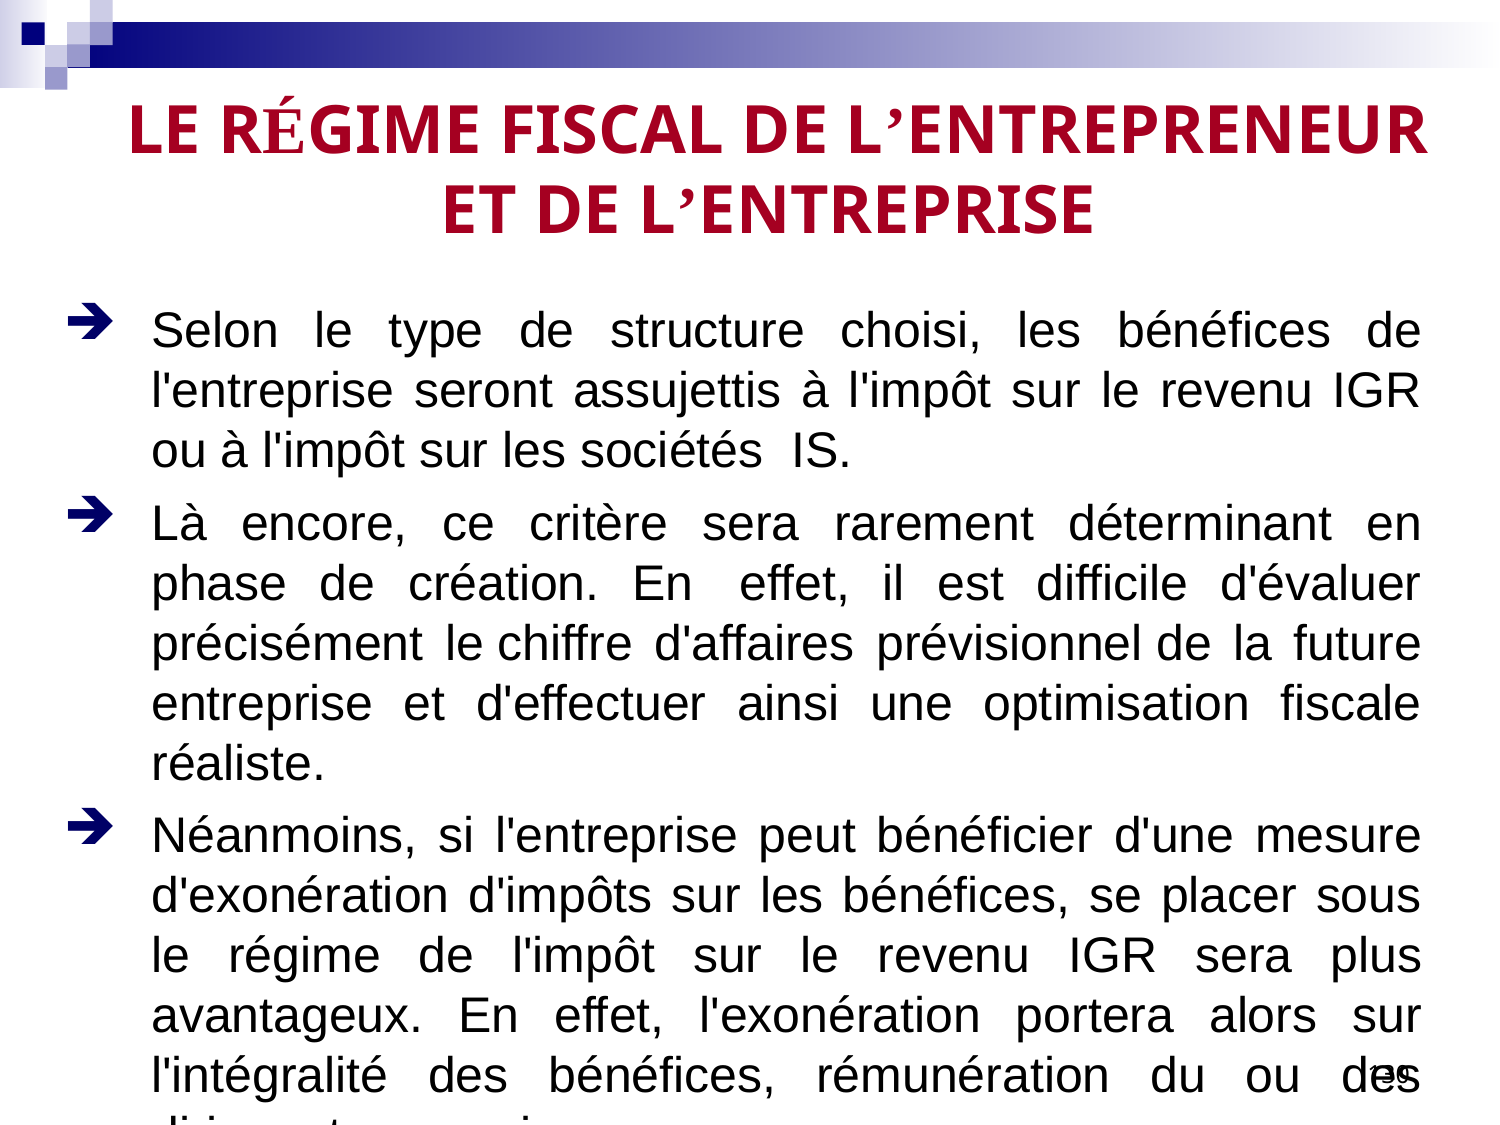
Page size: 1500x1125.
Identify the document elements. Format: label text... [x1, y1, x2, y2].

list Selon le type de structure choisi, les bénéfices de l'entreprise seront assujettis à l'impôt sur le revenu IGR ou à l'impôt sur les sociétés IS. Là encore, ce critère sera rarement déterminant en phase de création. En effet, il est difficile d'évaluer précisément le chiffre d'affaires prévisionnel de la future entreprise et d'effectuer ainsi une optimisation fiscale réaliste. Néanmoins, si l'entreprise peut bénéficier d'une mesure d'exonération d'impôts sur les bénéfices, se placer sous le régime de l'impôt sur le revenu IGR sera plus avantageux. En effet, l'exonération portera alors sur l'intégralité des bénéfices, rémunération du ou des dirigeants comprise. [51, 291, 1436, 1125]
title LE RÉGIME FISCAL DE L’ENTREPRENEUR ET DE L’ENTREPRISE [64, 54, 1490, 280]
